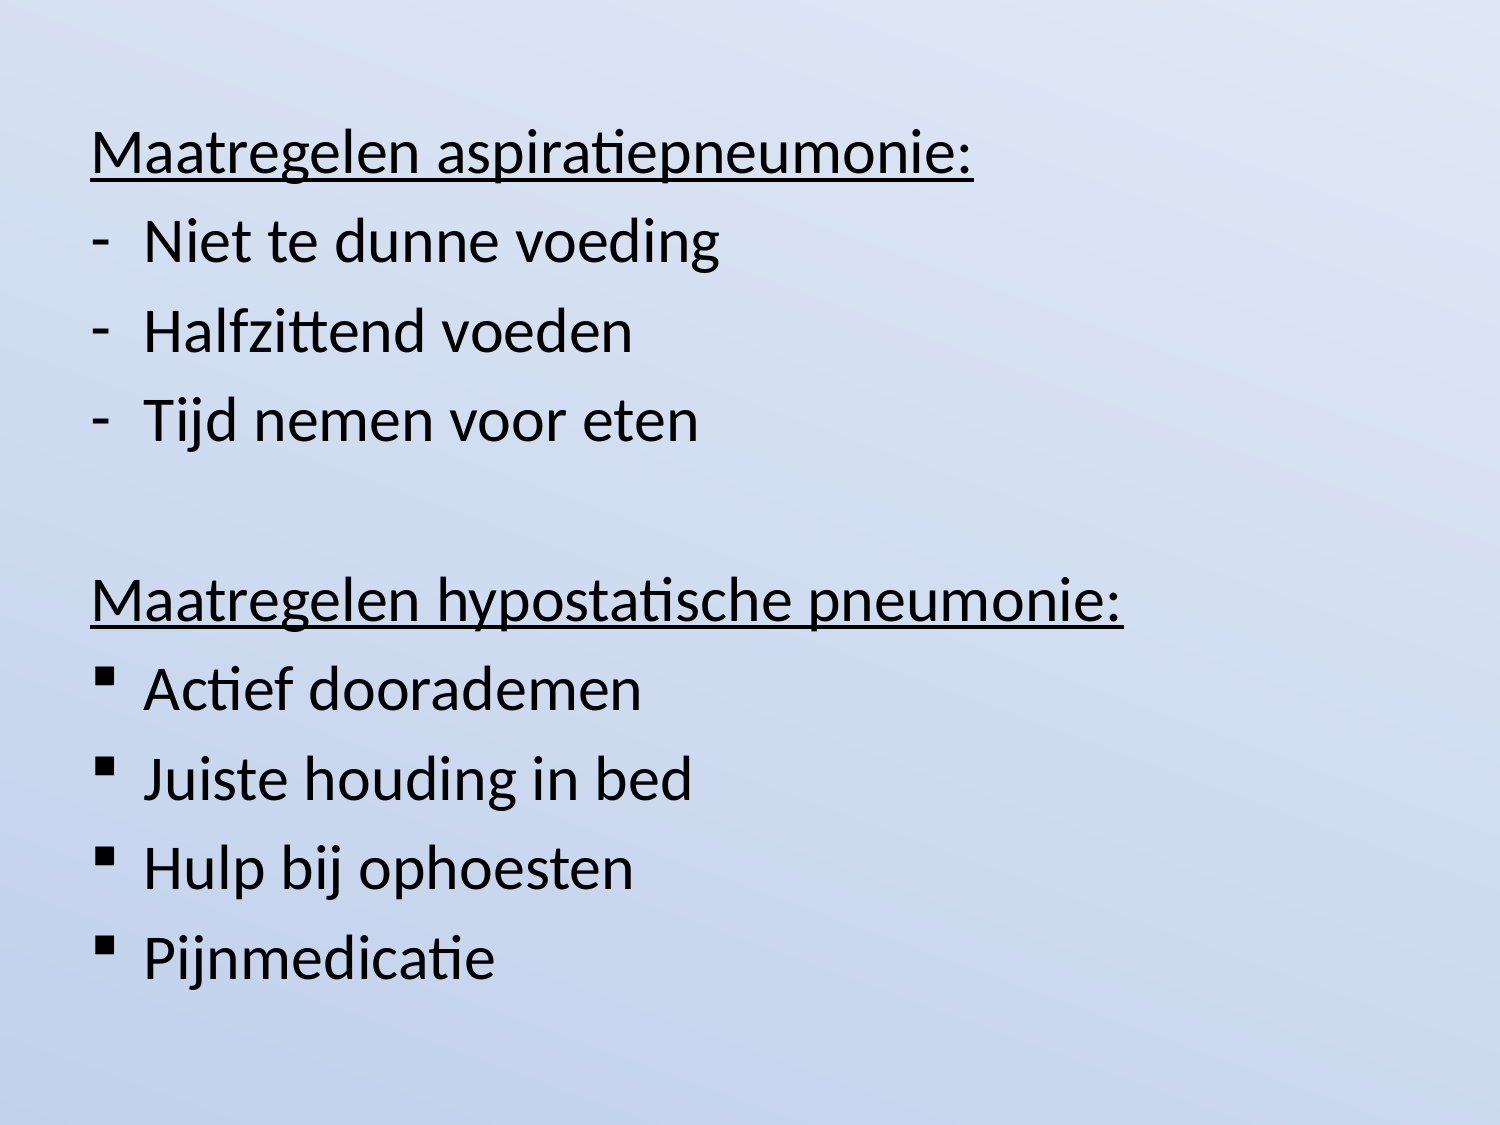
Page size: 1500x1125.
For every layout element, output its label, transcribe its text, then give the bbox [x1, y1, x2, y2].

list Maatregelen aspiratiepneumonie: Niet te dunne voeding Halfzittend voeden Tijd nemen voor eten Maatregelen hypostatische pneumonie: Actief doorademen Juiste houding in bed Hulp bij ophoesten Pijnmedicatie [75, 101, 1425, 1005]
